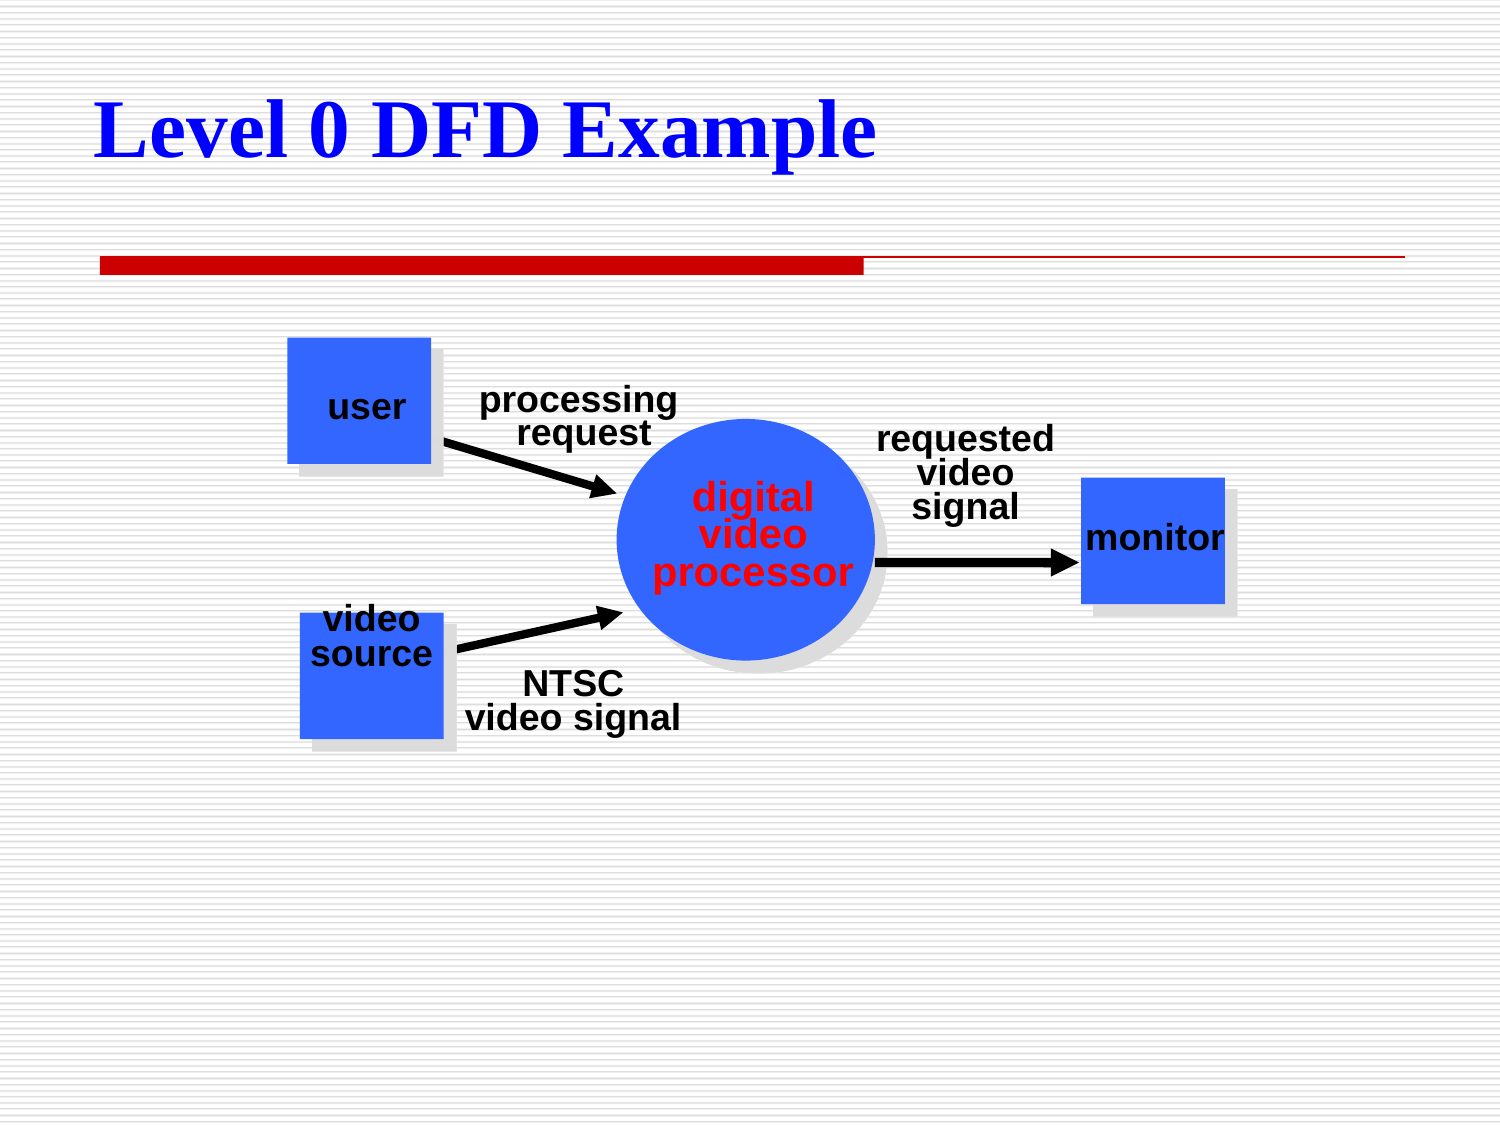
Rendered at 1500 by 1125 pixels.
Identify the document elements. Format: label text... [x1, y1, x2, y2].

text_box [299, 682, 444, 740]
text_box [287, 337, 432, 464]
text_box [638, 418, 854, 473]
text_box user [312, 374, 422, 435]
text_box [1081, 477, 1225, 505]
text_box [874, 556, 1080, 569]
text_box [869, 534, 875, 576]
text_box monitor [1070, 505, 1240, 566]
picture [0, 0, 1500, 1125]
text_box processing request [463, 377, 705, 460]
text_box Level 0 DFD Example [79, 67, 1500, 181]
text_box [504, 460, 617, 496]
text_box [1081, 566, 1225, 605]
text_box NTSC video signal [449, 662, 697, 745]
text_box requested video signal [861, 417, 1071, 534]
text_box digital video processor [637, 473, 869, 601]
text_box [457, 609, 623, 650]
text_box [616, 474, 858, 661]
text_box video source [295, 594, 448, 682]
